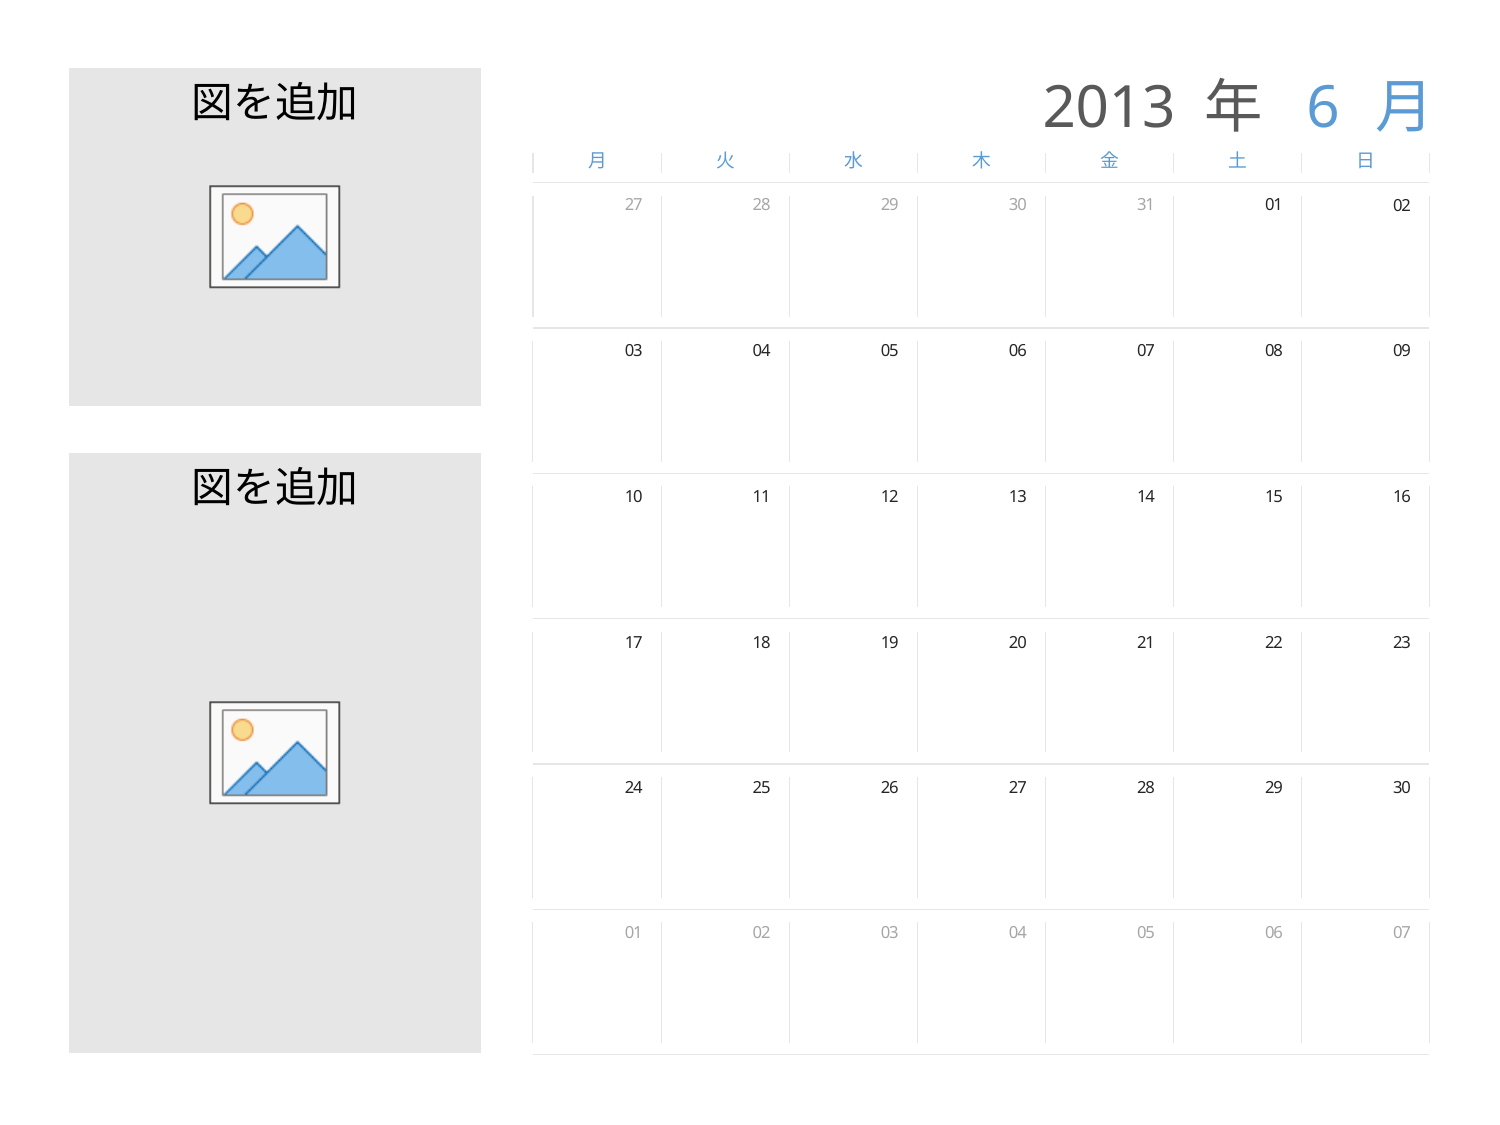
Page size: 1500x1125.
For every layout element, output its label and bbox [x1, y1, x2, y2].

picture [68, 453, 482, 1054]
picture [68, 68, 482, 406]
